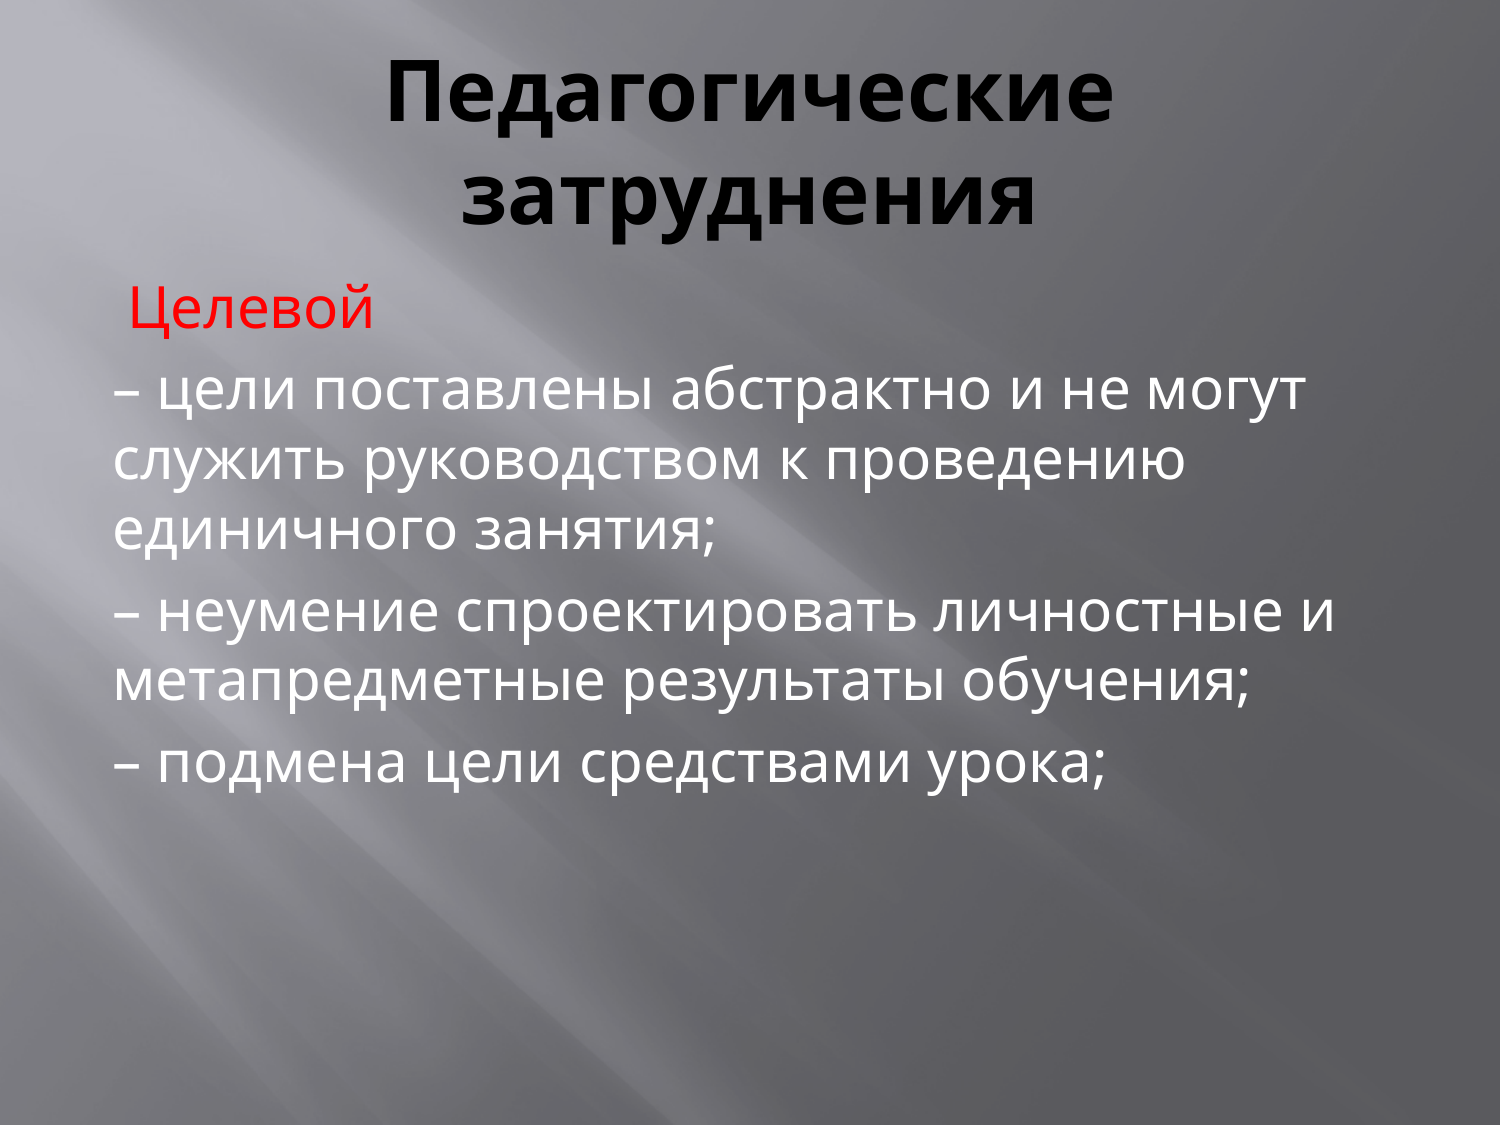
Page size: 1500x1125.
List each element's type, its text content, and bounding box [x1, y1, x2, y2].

title Педагогические затруднения [75, 45, 1425, 233]
list Целевой – цели поставлены абстрактно и не могут служить руководством к проведению единичного занятия; – неумение спроектировать личностные и метапредметные результаты обучения; – подмена цели средствами урока; [75, 262, 1425, 1035]
